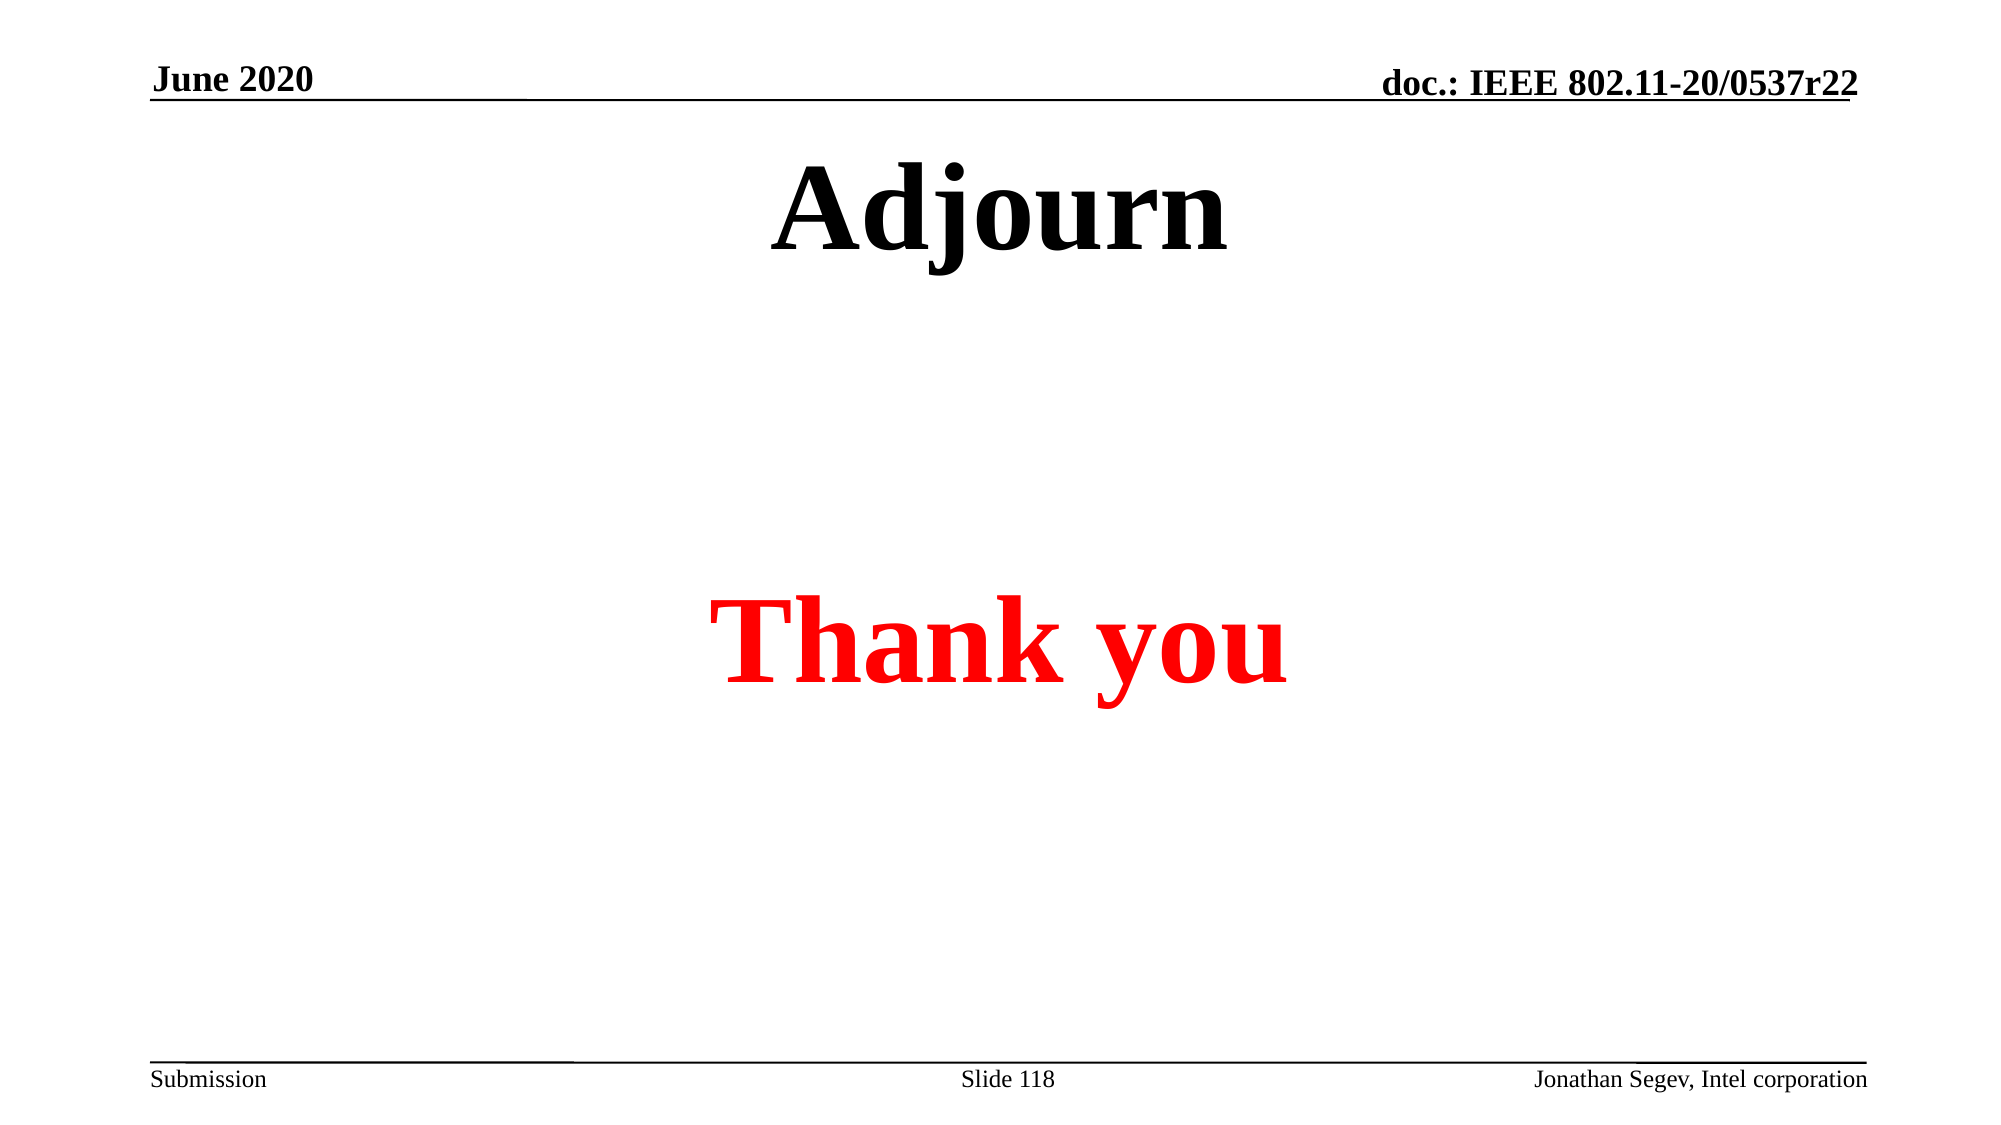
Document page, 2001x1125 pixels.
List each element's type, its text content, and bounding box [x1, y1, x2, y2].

slide_number Slide 118 [950, 1061, 1067, 1123]
list Thank you [149, 324, 1850, 1000]
title Adjourn [149, 112, 1850, 288]
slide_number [152, 54, 563, 100]
footer Jonathan Segev, Intel corporation [1171, 1061, 1869, 1093]
